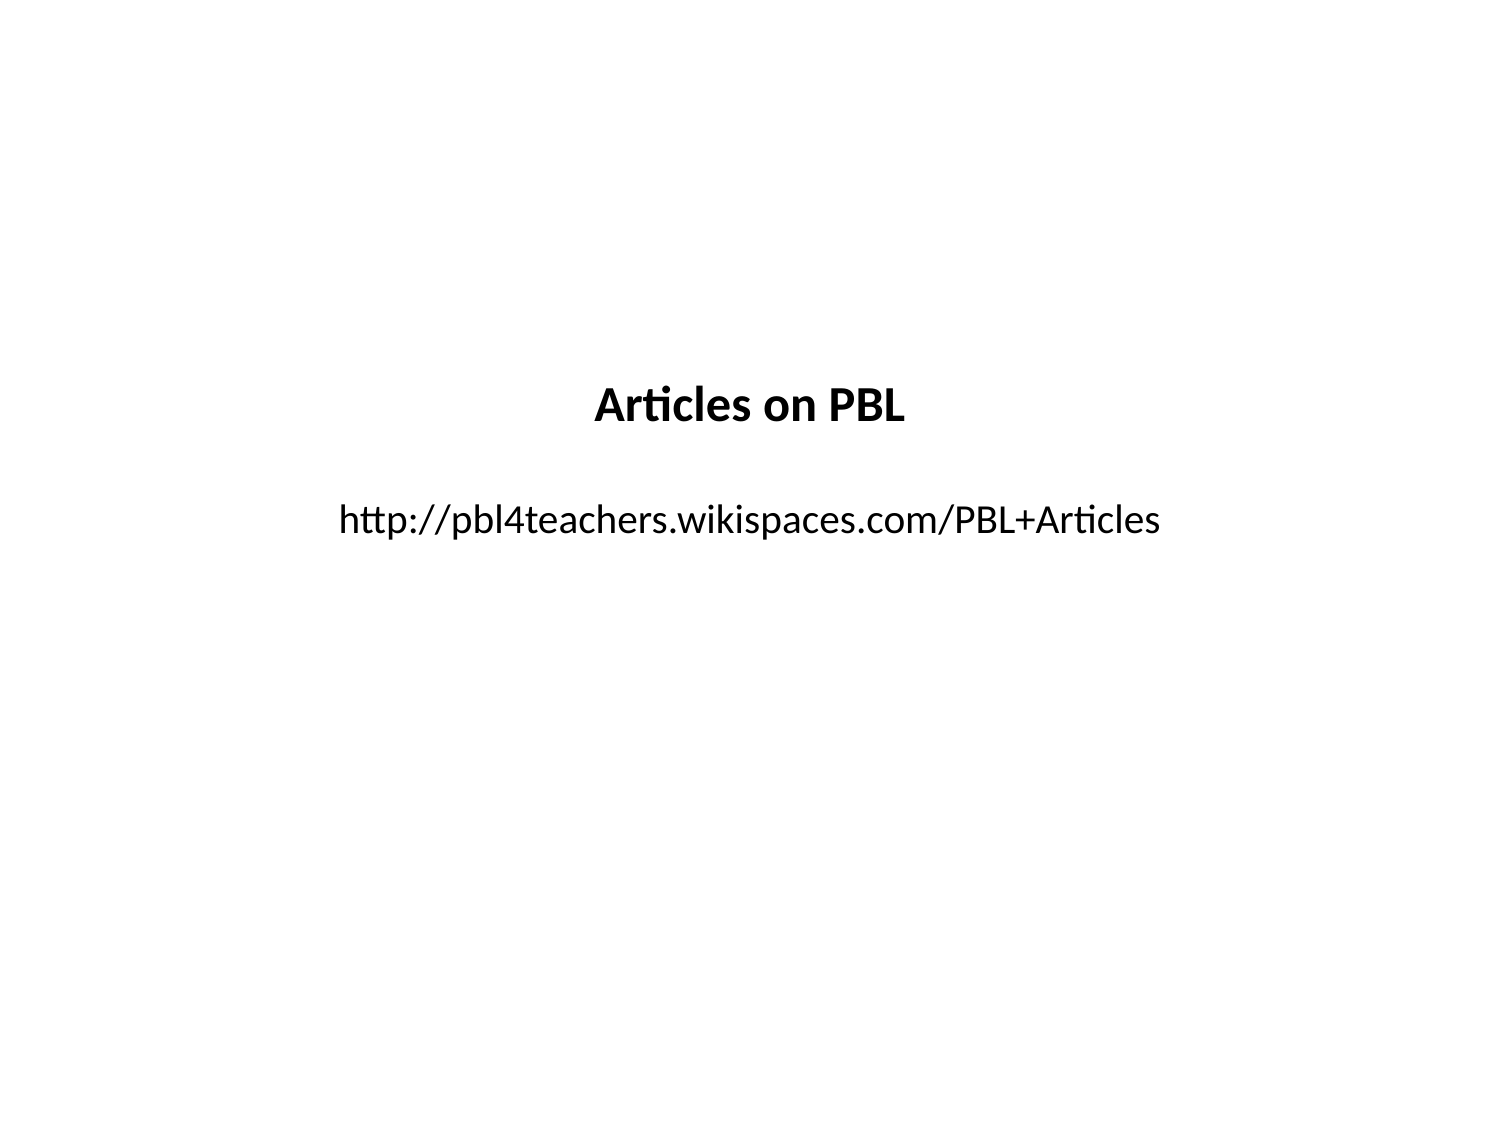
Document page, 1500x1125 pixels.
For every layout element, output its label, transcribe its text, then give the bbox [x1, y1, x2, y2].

title Articles on PBL http://pbl4teachers.wikispaces.com/PBL+Articles [0, 362, 1500, 551]
